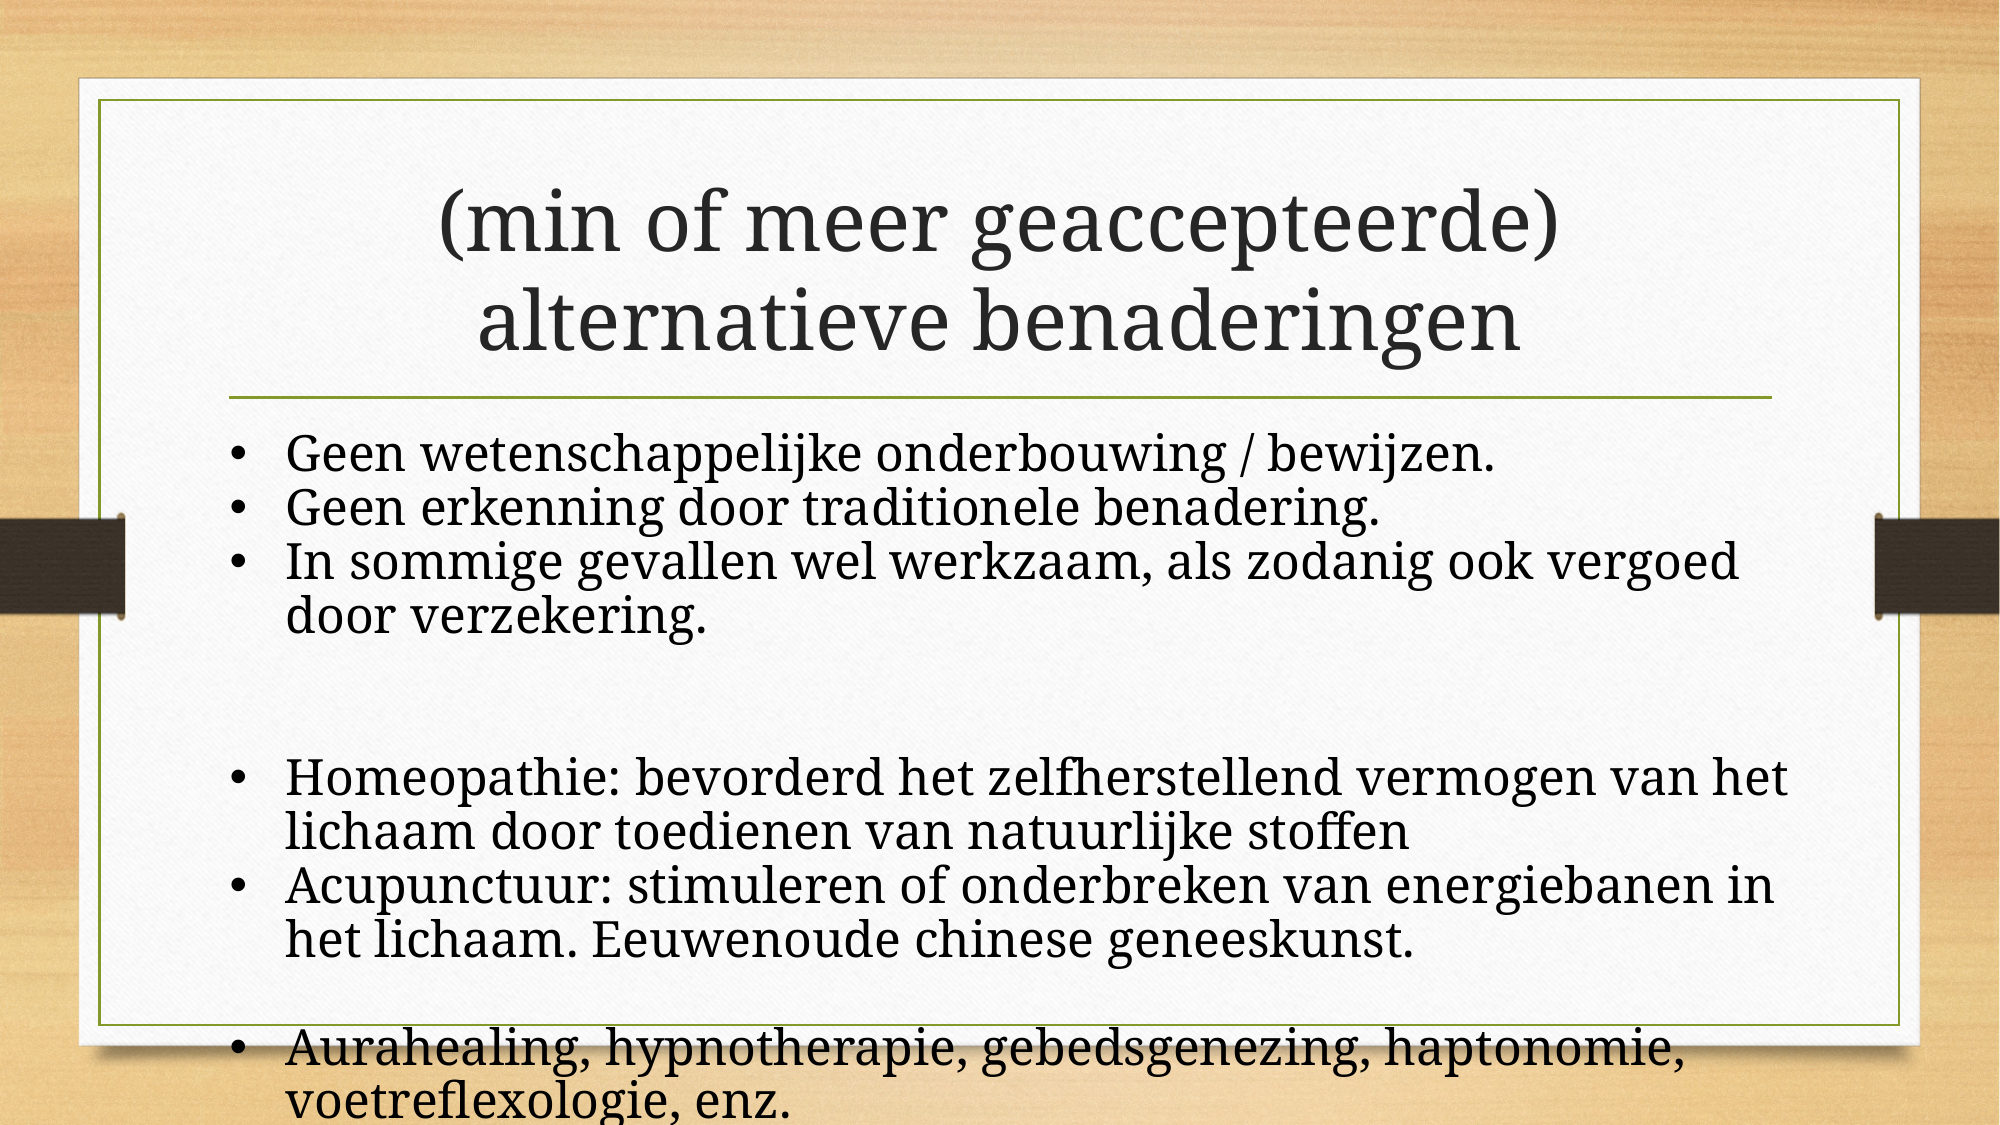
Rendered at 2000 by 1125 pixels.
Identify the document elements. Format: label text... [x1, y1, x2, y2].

text_box Geen wetenschappelijke onderbouwing / bewijzen. Geen erkenning door traditionele benadering. In sommige gevallen wel werkzaam, als zodanig ook vergoed door verzekering. Homeopathie: bevorderd het zelfherstellend vermogen van het lichaam door toedienen van natuurlijke stoffen Acupunctuur: stimuleren of onderbreken van energiebanen in het lichaam. Eeuwenoude chinese geneeskunst. Aurahealing, hypnotherapie, gebedsgenezing, haptonomie, voetreflexologie, enz. [214, 420, 1860, 1125]
picture [0, 0, 2000, 1125]
title (min of meer geaccepteerde) alternatieve benaderingen [212, 161, 1787, 375]
